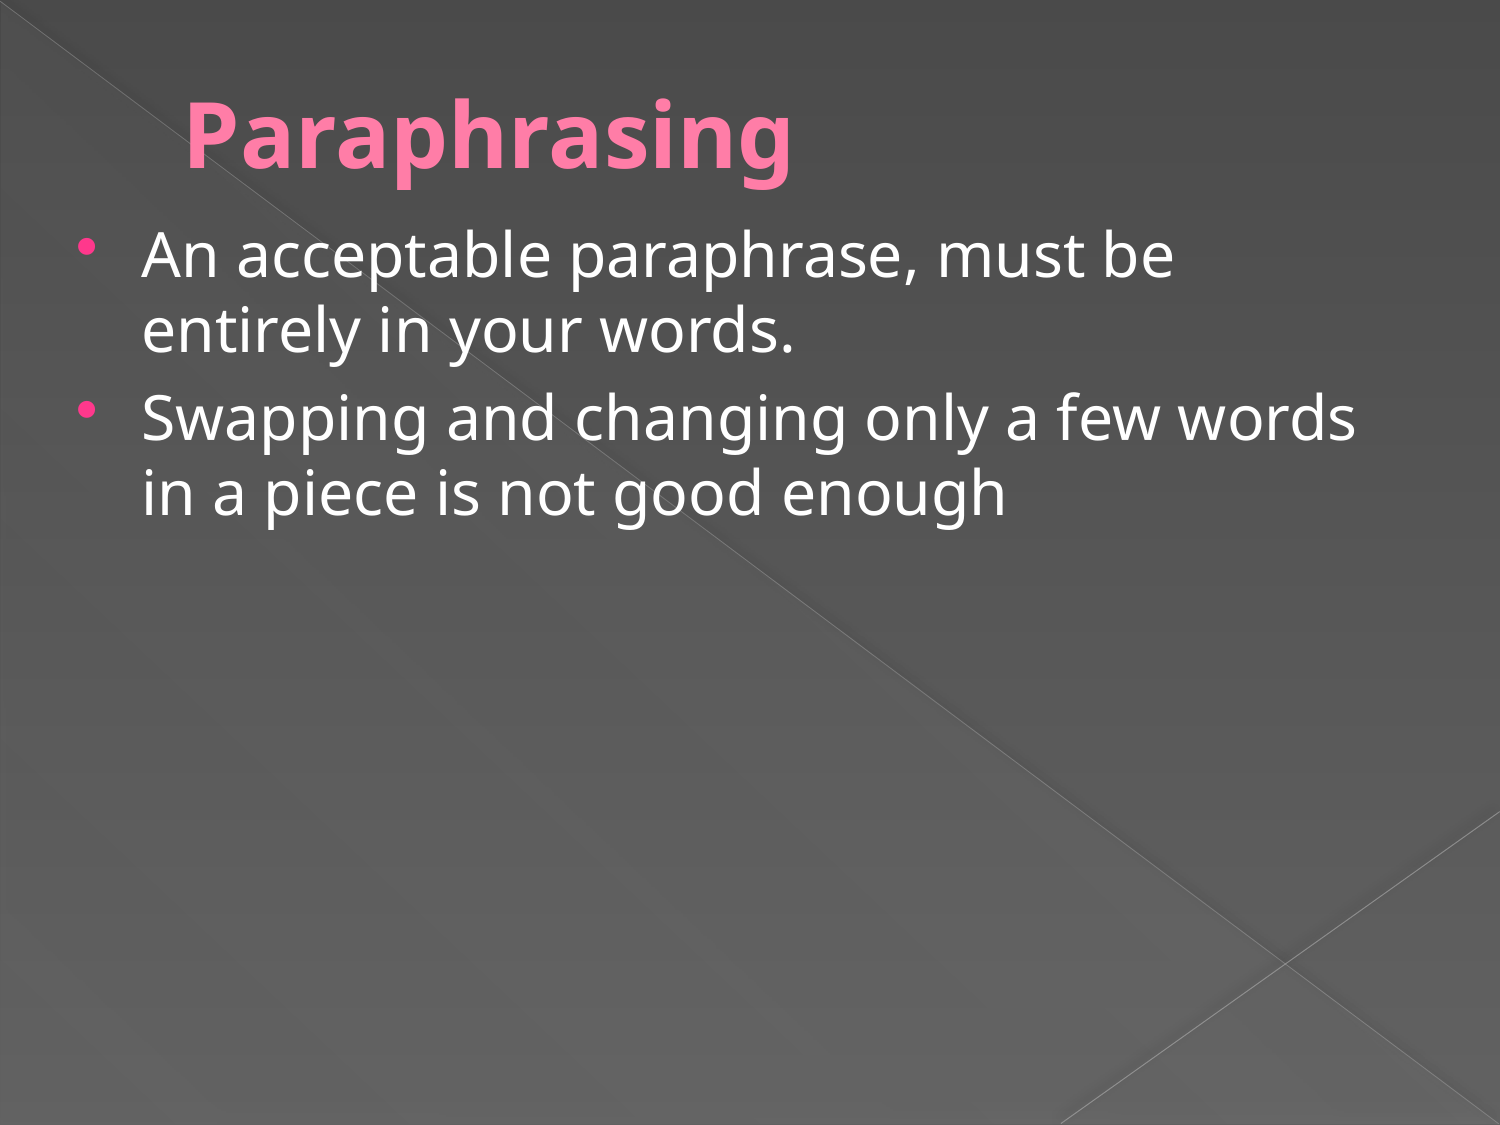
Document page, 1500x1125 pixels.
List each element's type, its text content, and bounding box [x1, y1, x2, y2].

list An acceptable paraphrase, must be entirely in your words. Swapping and changing only a few words in a piece is not good enough [53, 208, 1425, 1059]
title Paraphrasing [88, 43, 1425, 208]
